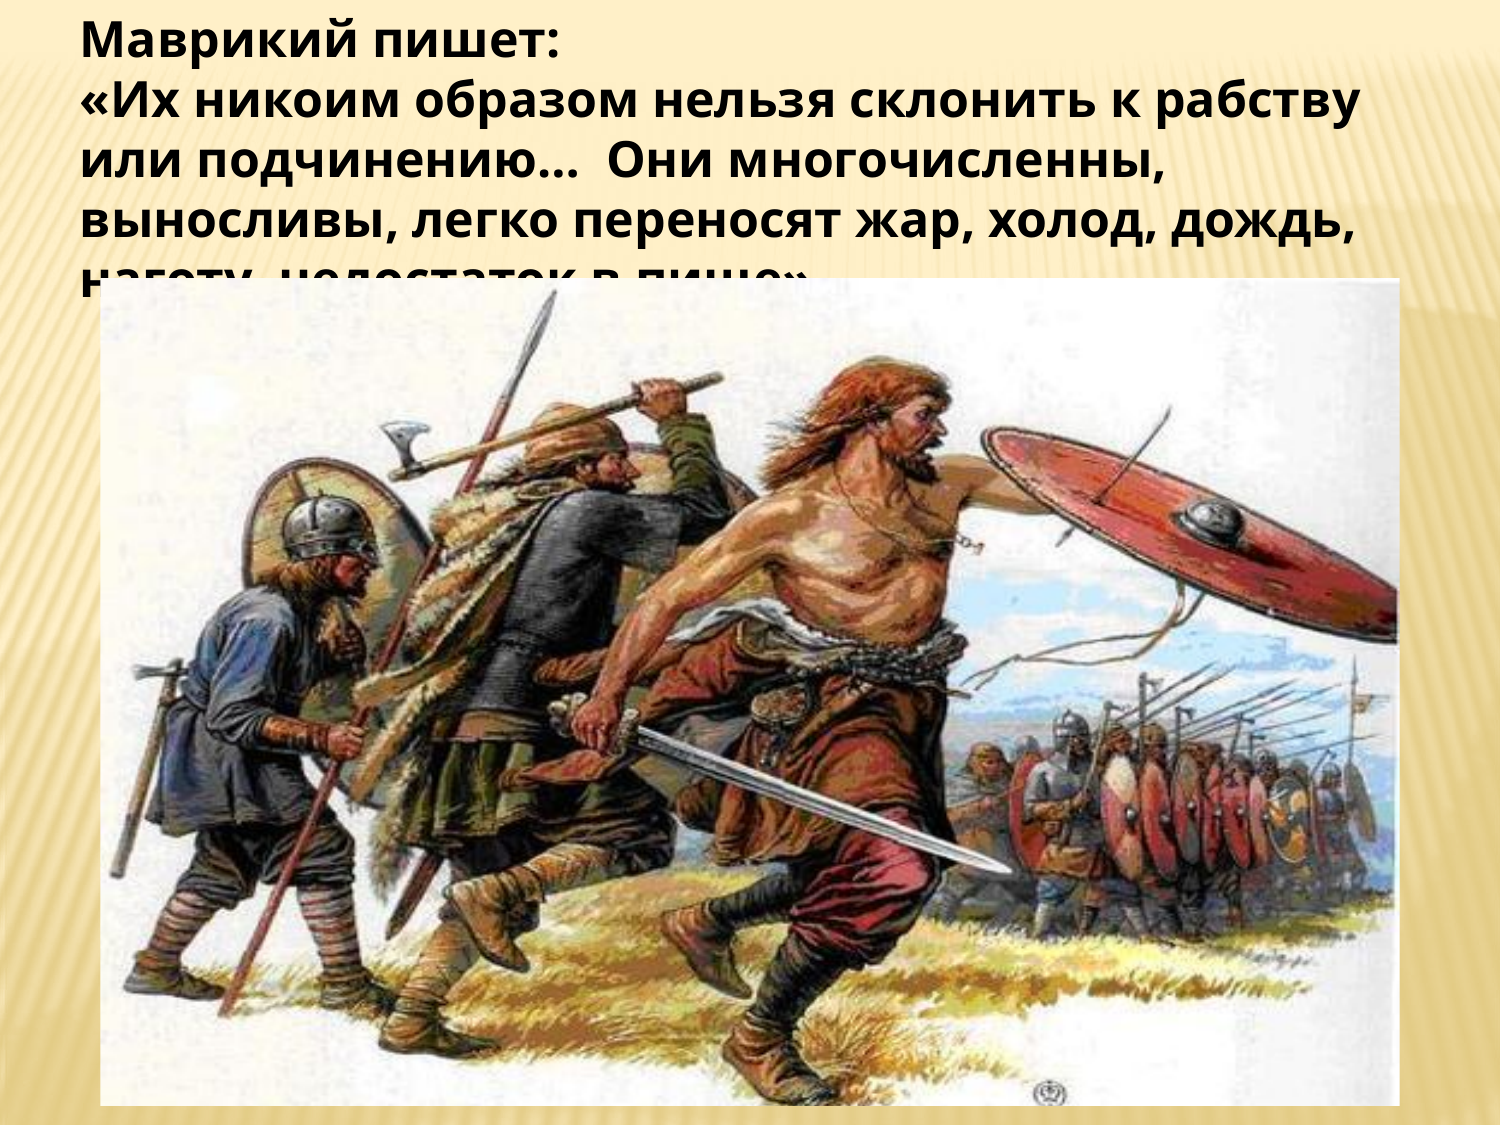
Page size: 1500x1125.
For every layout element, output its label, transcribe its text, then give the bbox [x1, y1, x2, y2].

text_box Маврикий пишет: «Их никоим образом нельзя склонить к рабству или подчинению… Они многочисленны, выносливы, легко переносят жар, холод, дождь, наготу, недостаток в пище». [64, 0, 1424, 315]
picture [99, 278, 1400, 1107]
